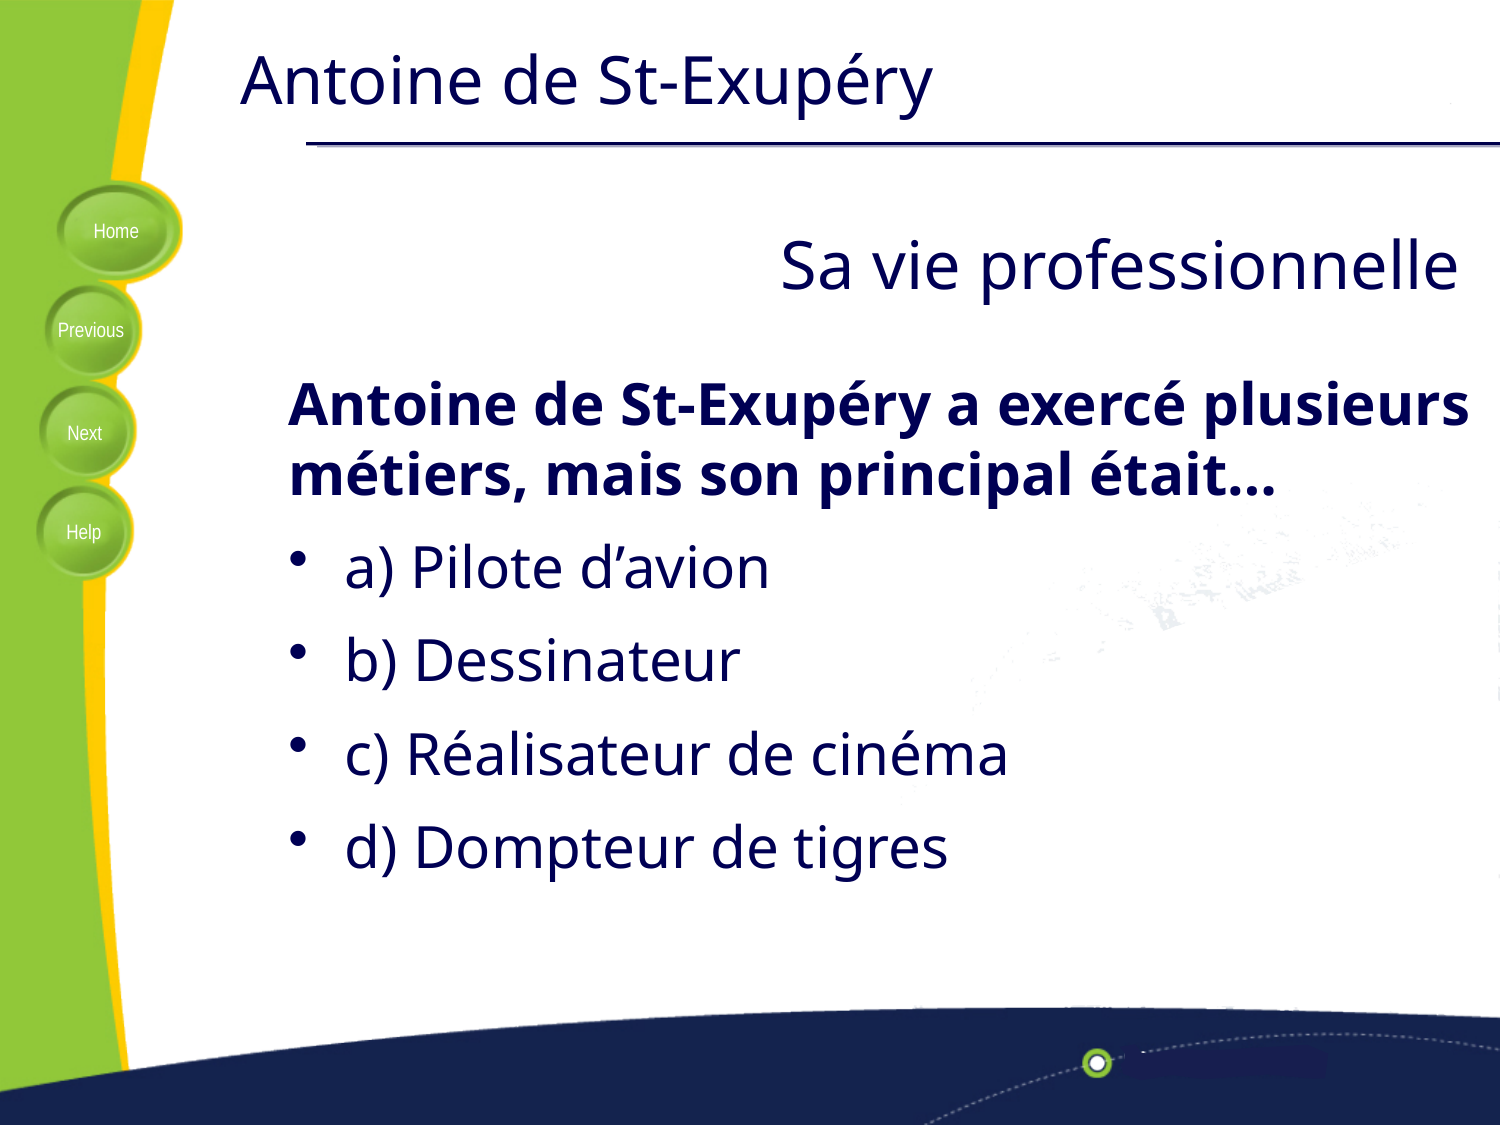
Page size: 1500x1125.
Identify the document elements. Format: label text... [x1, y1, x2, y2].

list Antoine de St-Exupéry a exercé plusieurs métiers, mais son principal était… a) Pilote d’avion b) Dessinateur c) Réalisateur de cinéma d) Dompteur de tigres [273, 359, 1500, 1078]
picture [0, 0, 1500, 1125]
text_box Antoine de St-Exupéry [224, 27, 1500, 128]
title Sa vie professionnelle [201, 213, 1477, 313]
